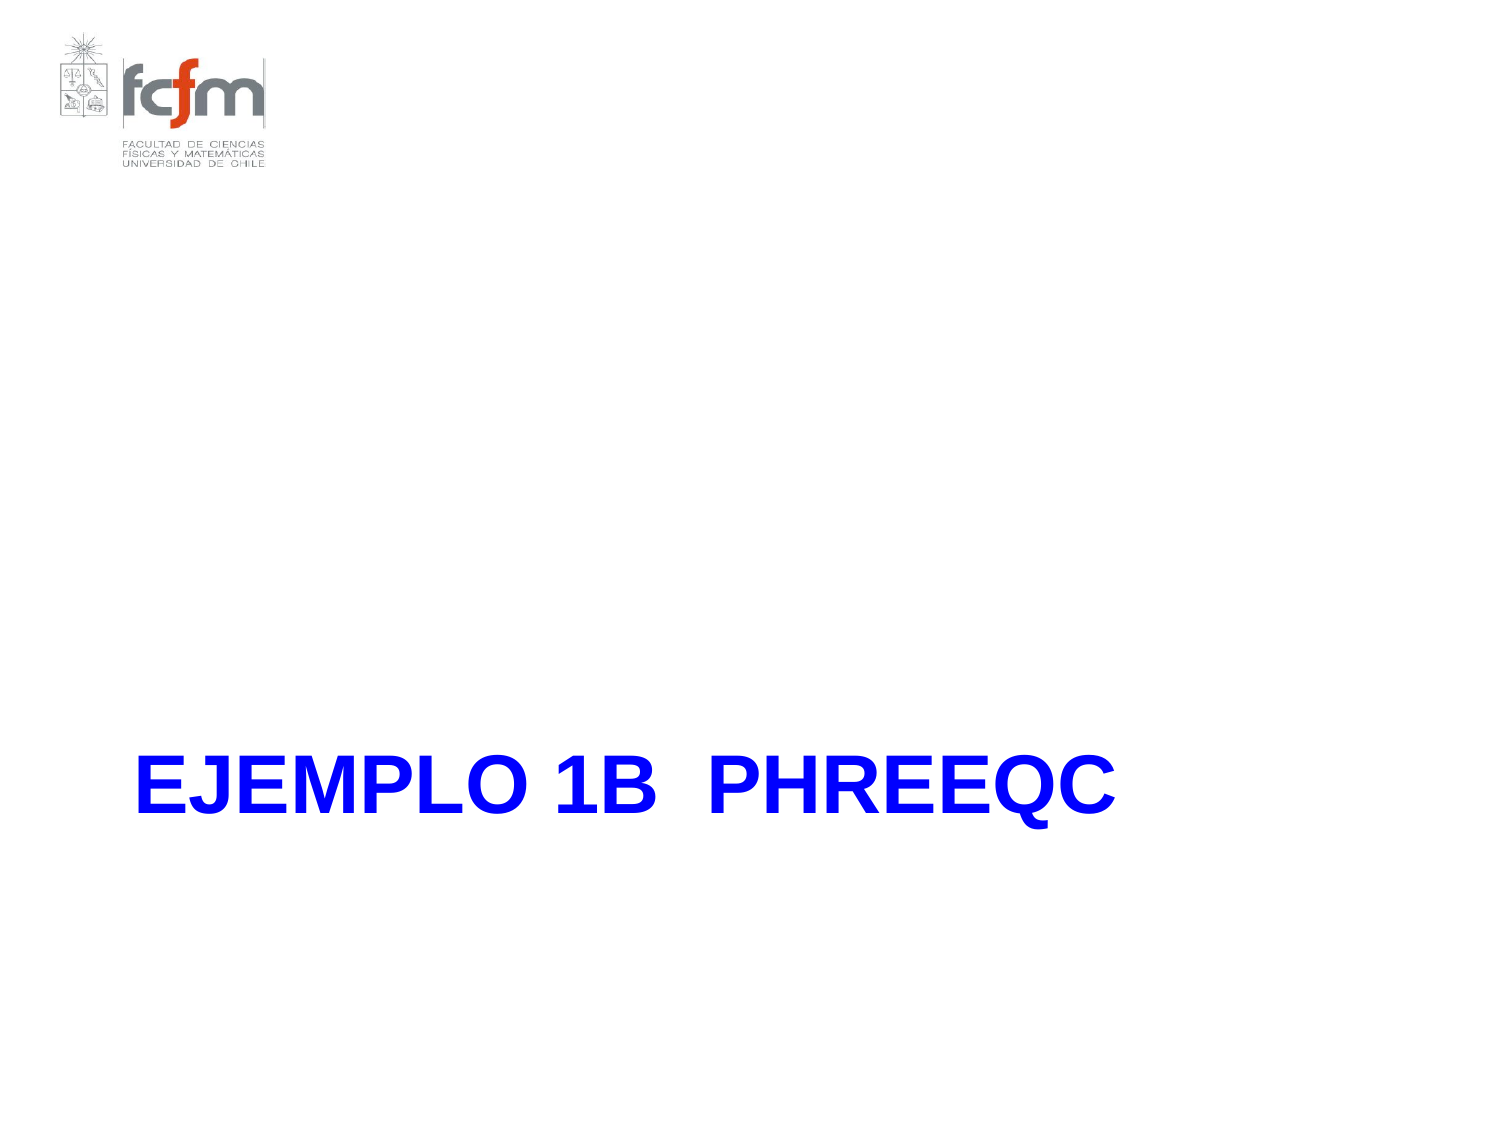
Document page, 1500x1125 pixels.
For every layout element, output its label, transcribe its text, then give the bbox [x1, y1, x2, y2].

title EJEMPLO 1b PHREEQC [118, 722, 1394, 947]
